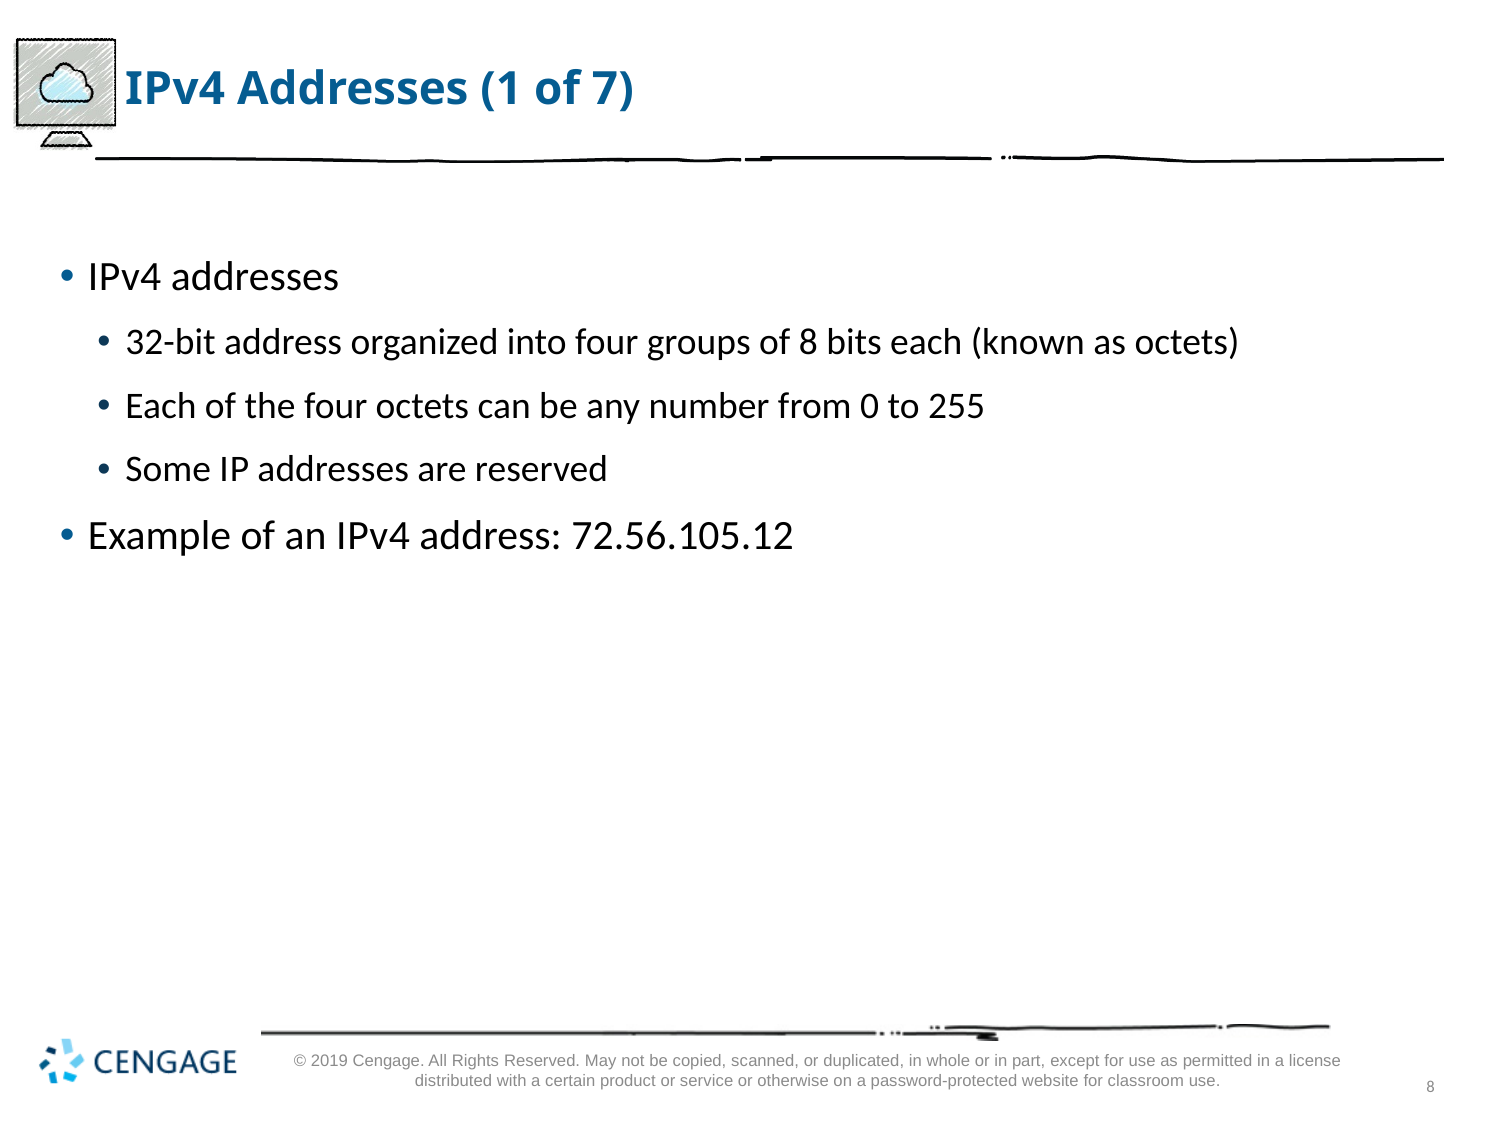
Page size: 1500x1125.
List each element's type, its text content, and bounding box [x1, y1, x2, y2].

picture [95, 155, 1444, 163]
picture [261, 1024, 1331, 1041]
picture [19, 1025, 249, 1096]
list I P v 4 addresses 32-bit address organized into four groups of 8 bits each (known as octets) Each of the four octets can be any number from 0 to 255 Some I P addresses are reserved Example of an I P v 4 address: 72.56.105.12 [59, 252, 1441, 562]
footer © 2019 Cengage. All Rights Reserved. May not be copied, scanned, or duplicated, in whole or in part, except for use as permitted in a license distributed with a certain product or service or otherwise on a password-protected website for classroom use. [262, 1050, 1375, 1091]
title I P v 4 Addresses (1 of 7) [125, 66, 1442, 116]
picture [13, 36, 117, 151]
